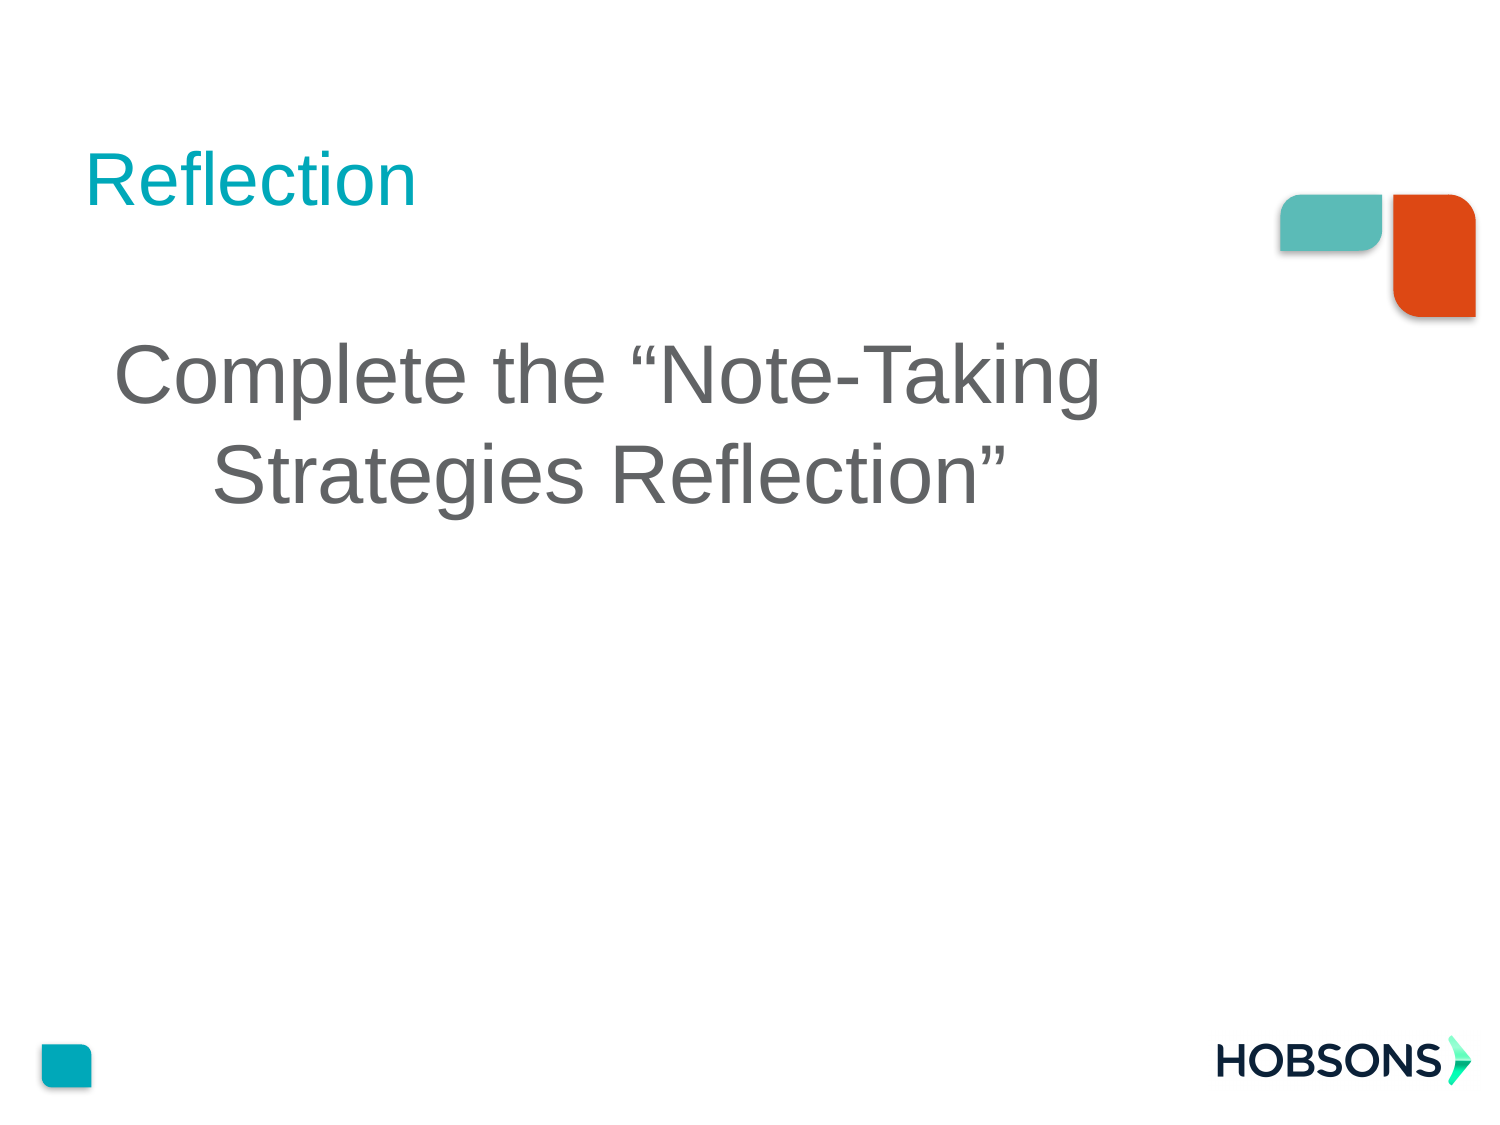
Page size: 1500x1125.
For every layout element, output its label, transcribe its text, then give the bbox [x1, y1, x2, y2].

picture [1208, 1030, 1481, 1091]
list Complete the “Note-Taking Strategies Reflection” [75, 312, 1425, 1005]
title Reflection [69, 48, 1239, 236]
